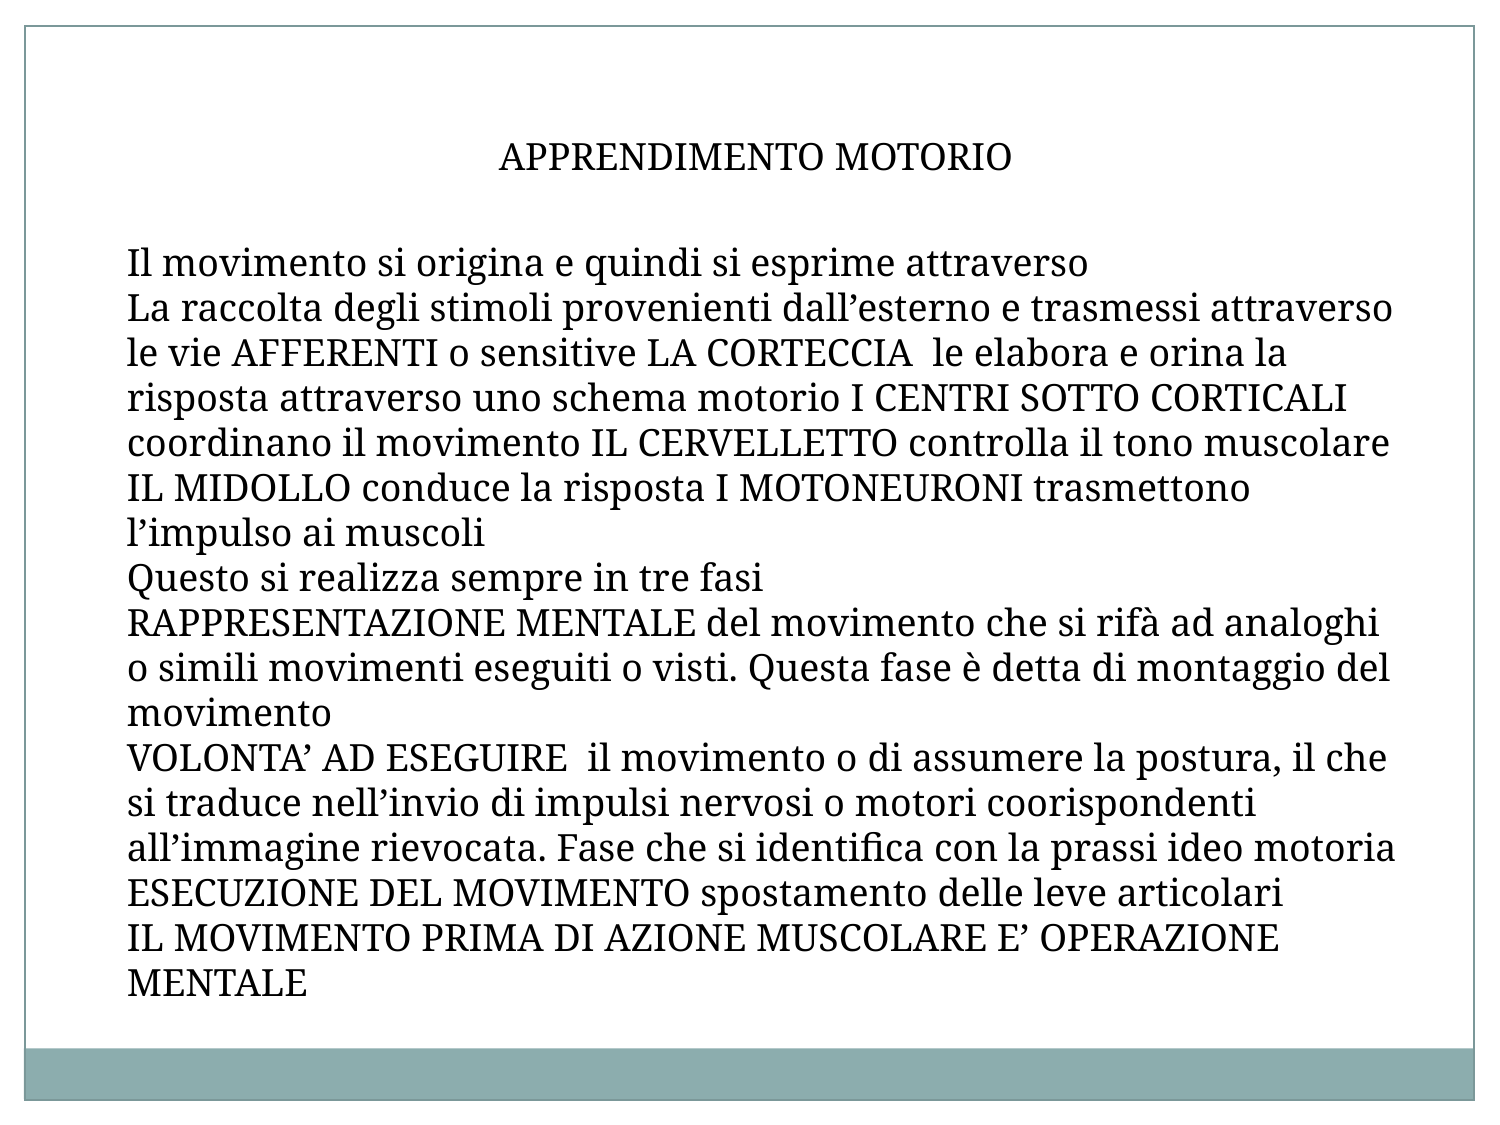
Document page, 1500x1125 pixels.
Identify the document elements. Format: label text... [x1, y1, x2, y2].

text_box Il movimento si origina e quindi si esprime attraverso La raccolta degli stimoli provenienti dall’esterno e trasmessi attraverso le vie AFFERENTI o sensitive LA CORTECCIA le elabora e orina la risposta attraverso uno schema motorio I CENTRI SOTTO CORTICALI coordinano il movimento IL CERVELLETTO controlla il tono muscolare IL MIDOLLO conduce la risposta I MOTONEURONI trasmettono l’impulso ai muscoli Questo si realizza sempre in tre fasi RAPPRESENTAZIONE MENTALE del movimento che si rifà ad analoghi o simili movimenti eseguiti o visti. Questa fase è detta di montaggio del movimento VOLONTA’ AD ESEGUIRE il movimento o di assumere la postura, il che si traduce nell’invio di impulsi nervosi o motori coorispondenti all’immagine rievocata. Fase che si identifica con la prassi ideo motoria ESECUZIONE DEL MOVIMENTO spostamento delle leve articolari IL MOVIMENTO PRIMA DI AZIONE MUSCOLARE E’ OPERAZIONE MENTALE [112, 231, 1424, 1012]
text_box APPRENDIMENTO MOTORIO [230, 125, 1282, 186]
